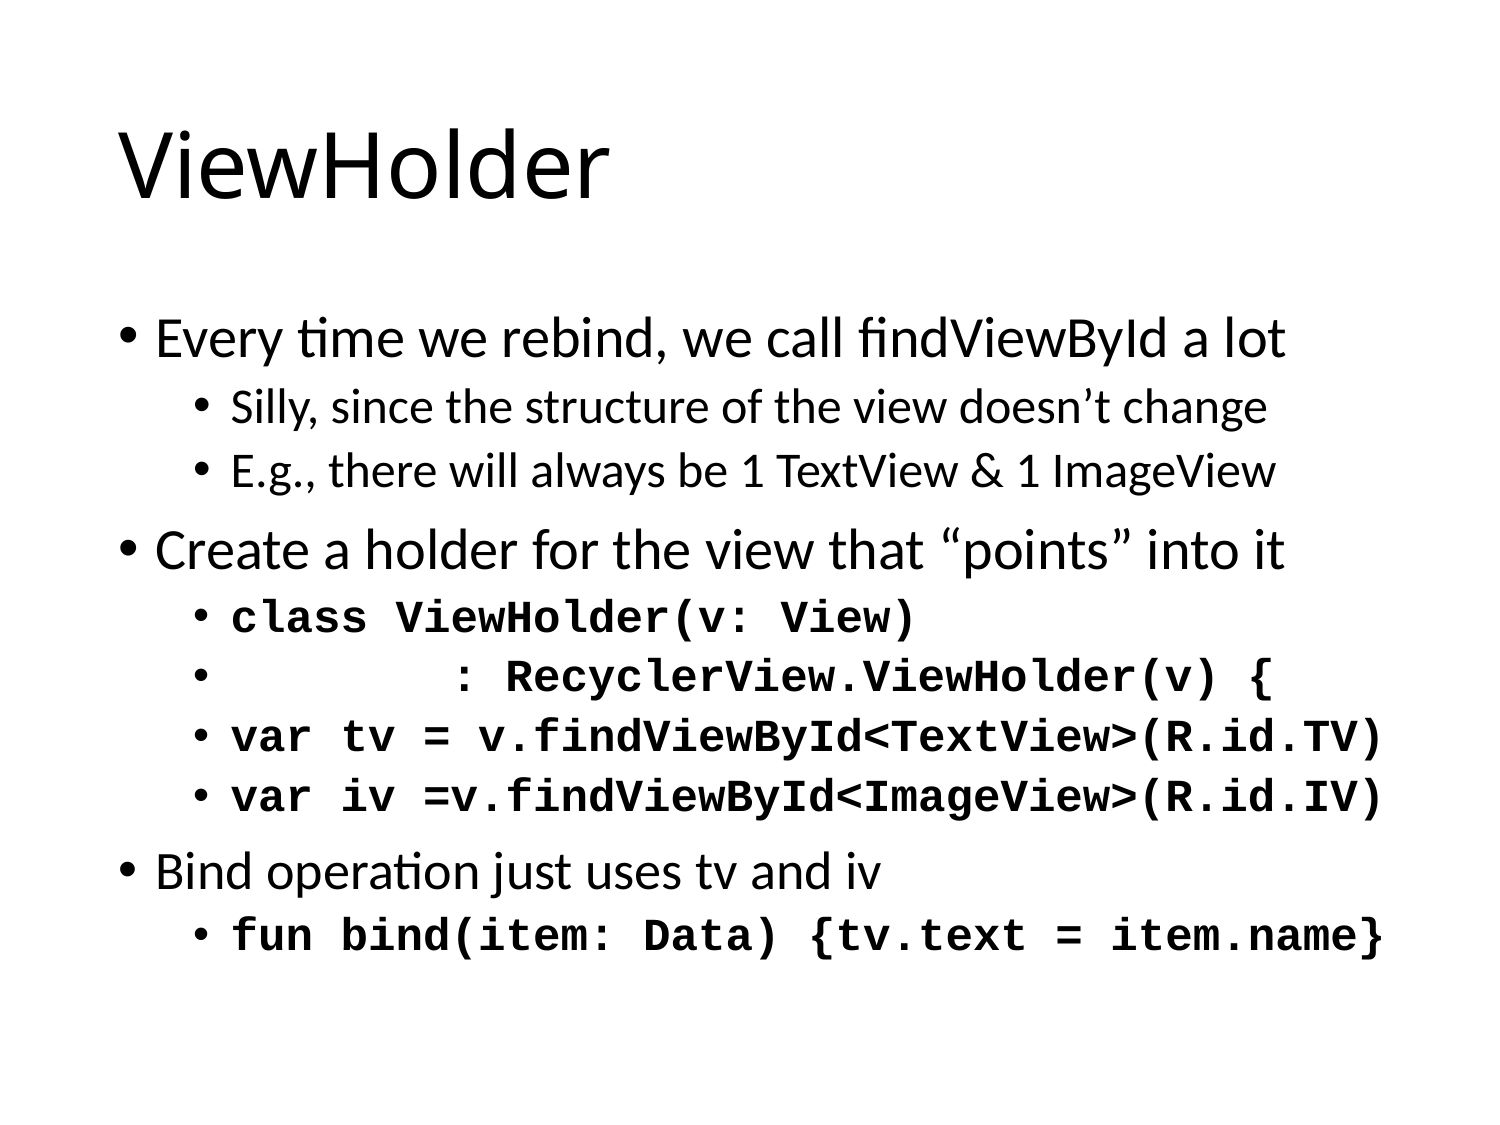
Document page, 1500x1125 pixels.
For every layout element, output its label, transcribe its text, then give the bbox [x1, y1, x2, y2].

title ViewHolder [103, 59, 1397, 278]
list Every time we rebind, we call findViewById a lot Silly, since the structure of the view doesn’t change E.g., there will always be 1 TextView & 1 ImageView Create a holder for the view that “points” into it class ViewHolder(v: View) : RecyclerView.ViewHolder(v) { var tv = v.findViewById<TextView>(R.id.TV) var iv =v.findViewById<ImageView>(R.id.IV) Bind operation just uses tv and iv fun bind(item: Data) {tv.text = item.name} [103, 299, 1417, 1014]
